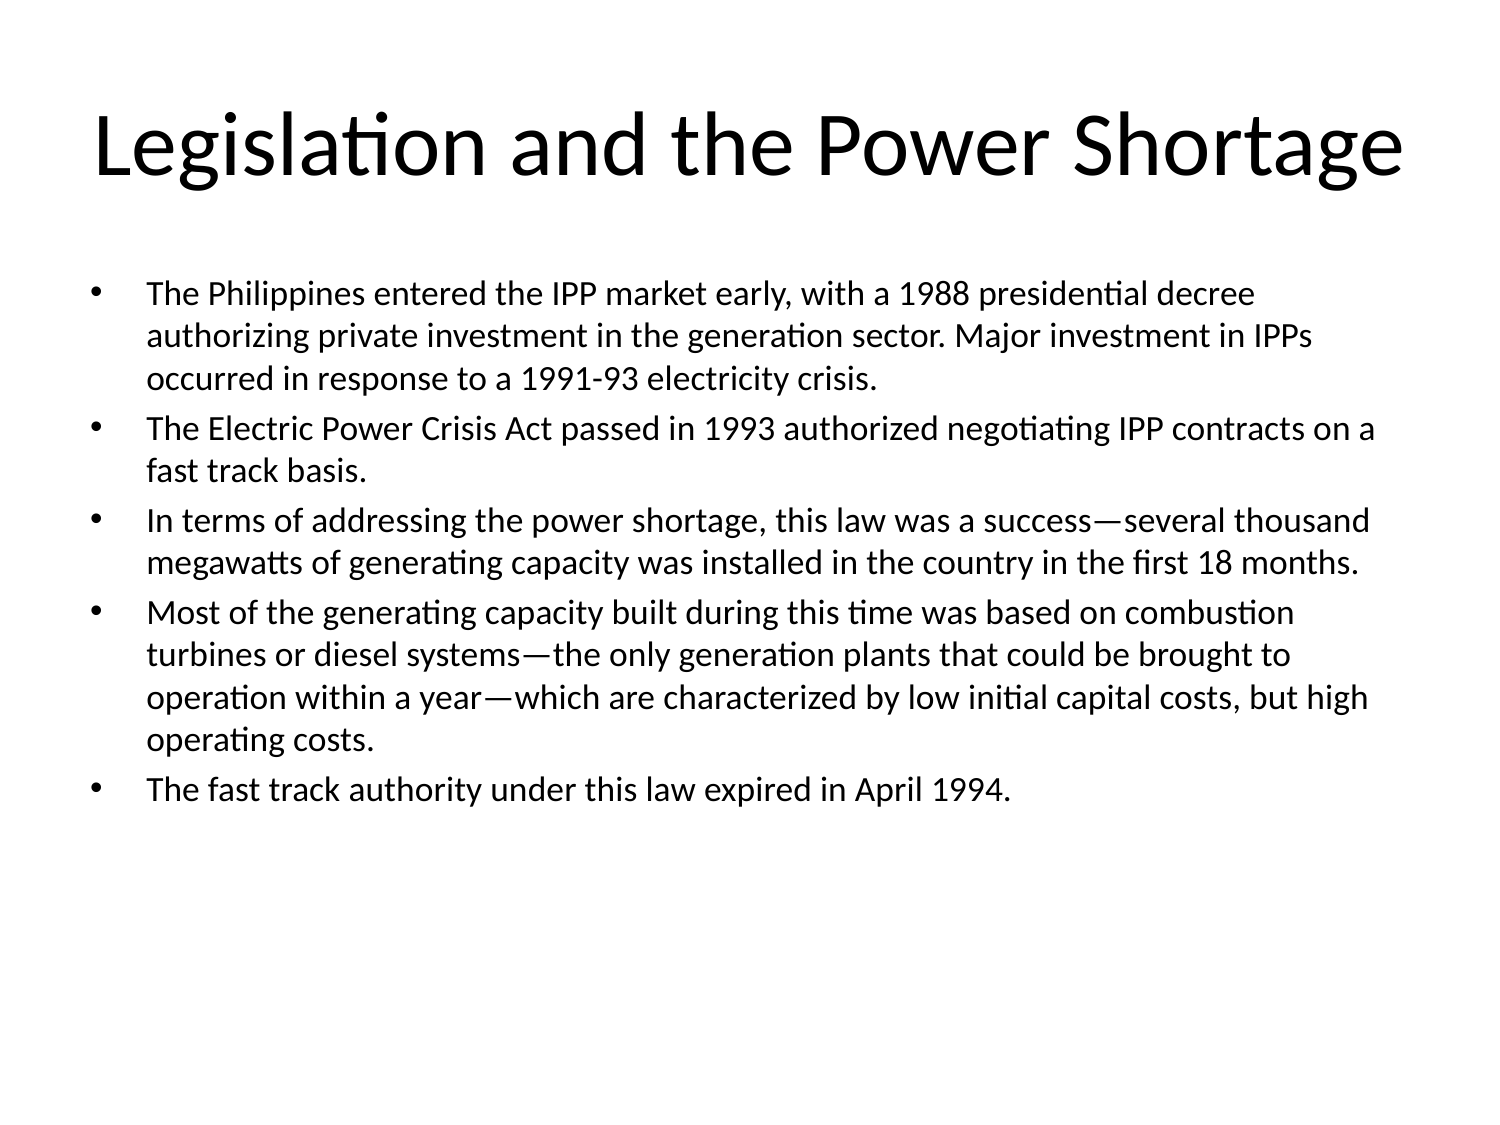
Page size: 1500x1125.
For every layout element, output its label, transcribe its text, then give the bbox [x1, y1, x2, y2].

title Legislation and the Power Shortage [75, 45, 1425, 233]
list The Philippines entered the IPP market early, with a 1988 presidential decree authorizing private investment in the generation sector. Major investment in IPPs occurred in response to a 1991-93 electricity crisis. The Electric Power Crisis Act passed in 1993 authorized negotiating IPP contracts on a fast track basis. In terms of addressing the power shortage, this law was a success—several thousand megawatts of generating capacity was installed in the country in the first 18 months. Most of the generating capacity built during this time was based on combustion turbines or diesel systems—the only generation plants that could be brought to operation within a year—which are characterized by low initial capital costs, but high operating costs. The fast track authority under this law expired in April 1994. [75, 262, 1425, 1005]
